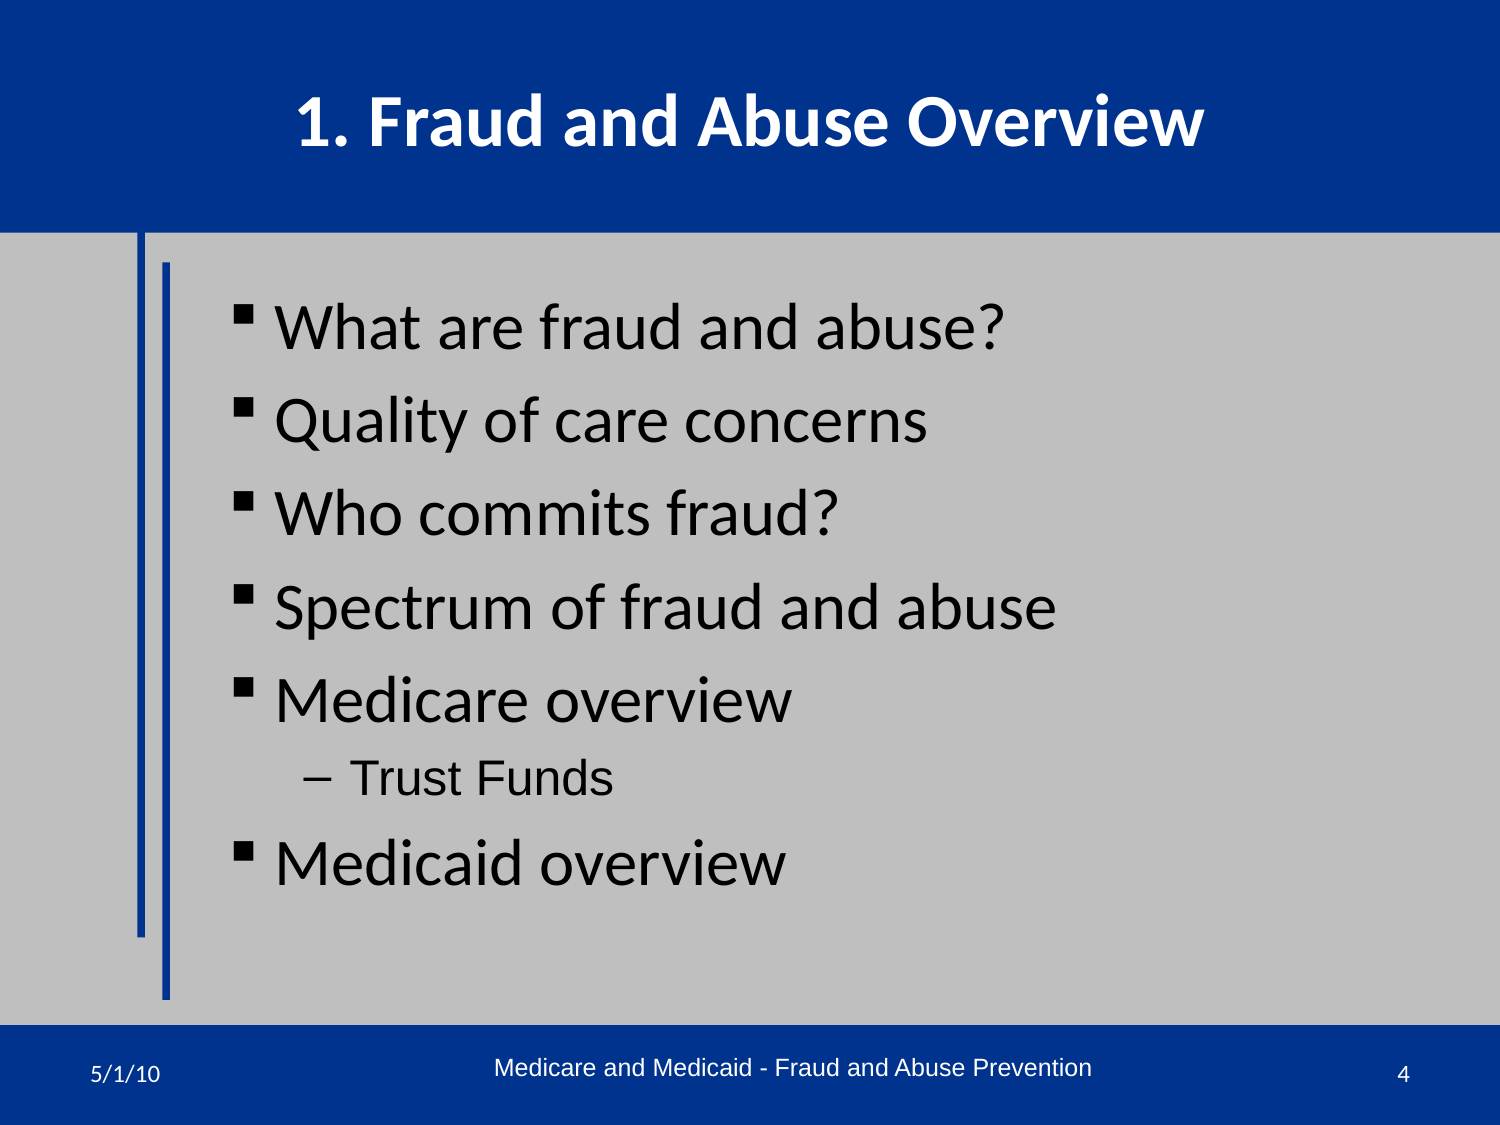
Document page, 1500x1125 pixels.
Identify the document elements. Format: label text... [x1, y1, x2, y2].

list What are fraud and abuse? Quality of care concerns Who commits fraud? Spectrum of fraud and abuse Medicare overview Trust Funds Medicaid overview [212, 274, 1426, 976]
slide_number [75, 1042, 300, 1103]
footer Medicare and Medicaid - Fraud and Abuse Prevention [300, 1036, 1288, 1097]
slide_number 4 [1287, 1042, 1425, 1103]
title 1. Fraud and Abuse Overview [0, 0, 1500, 233]
